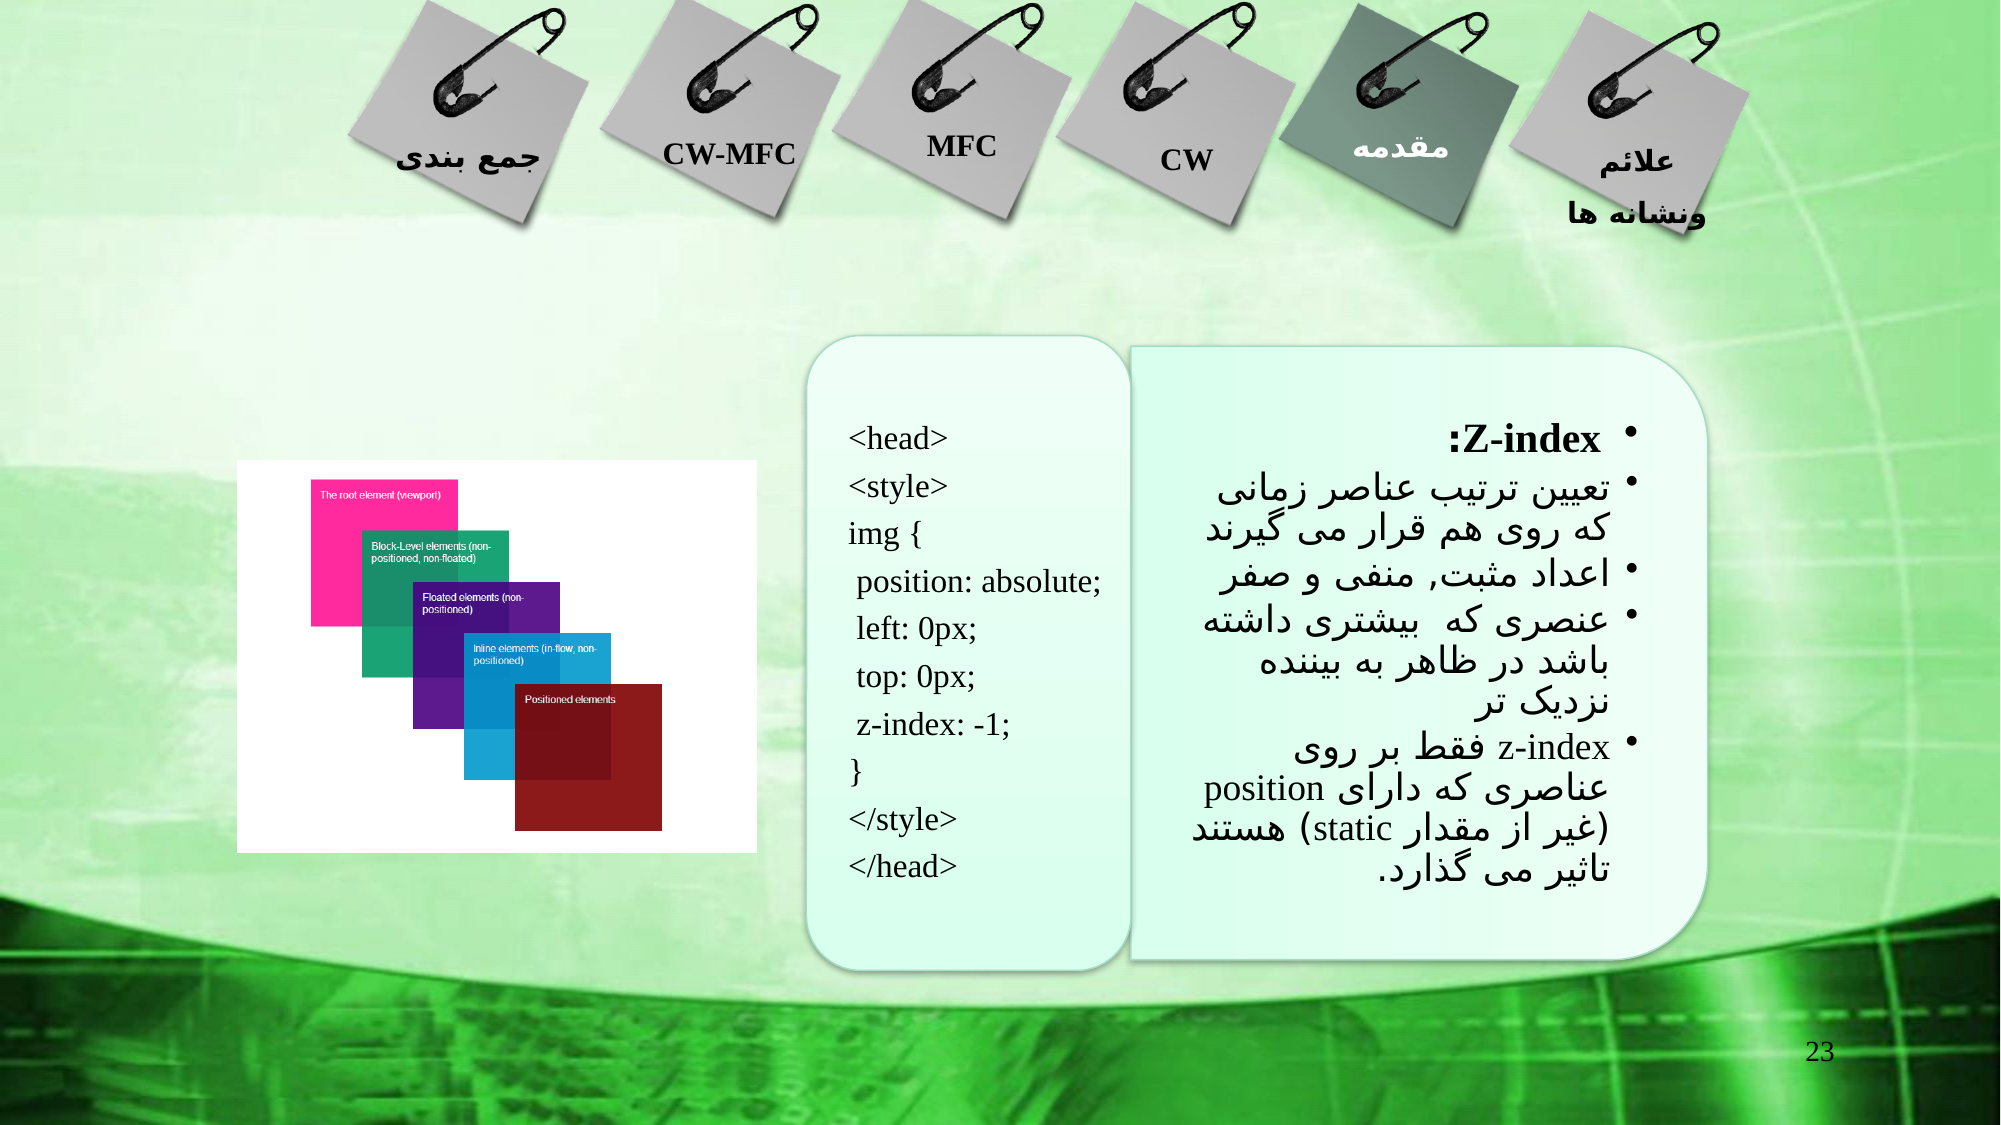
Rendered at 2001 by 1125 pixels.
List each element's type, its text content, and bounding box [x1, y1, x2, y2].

slide_number 23 [1433, 1024, 1851, 1101]
picture [0, 0, 2001, 1125]
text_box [806, 334, 1708, 971]
